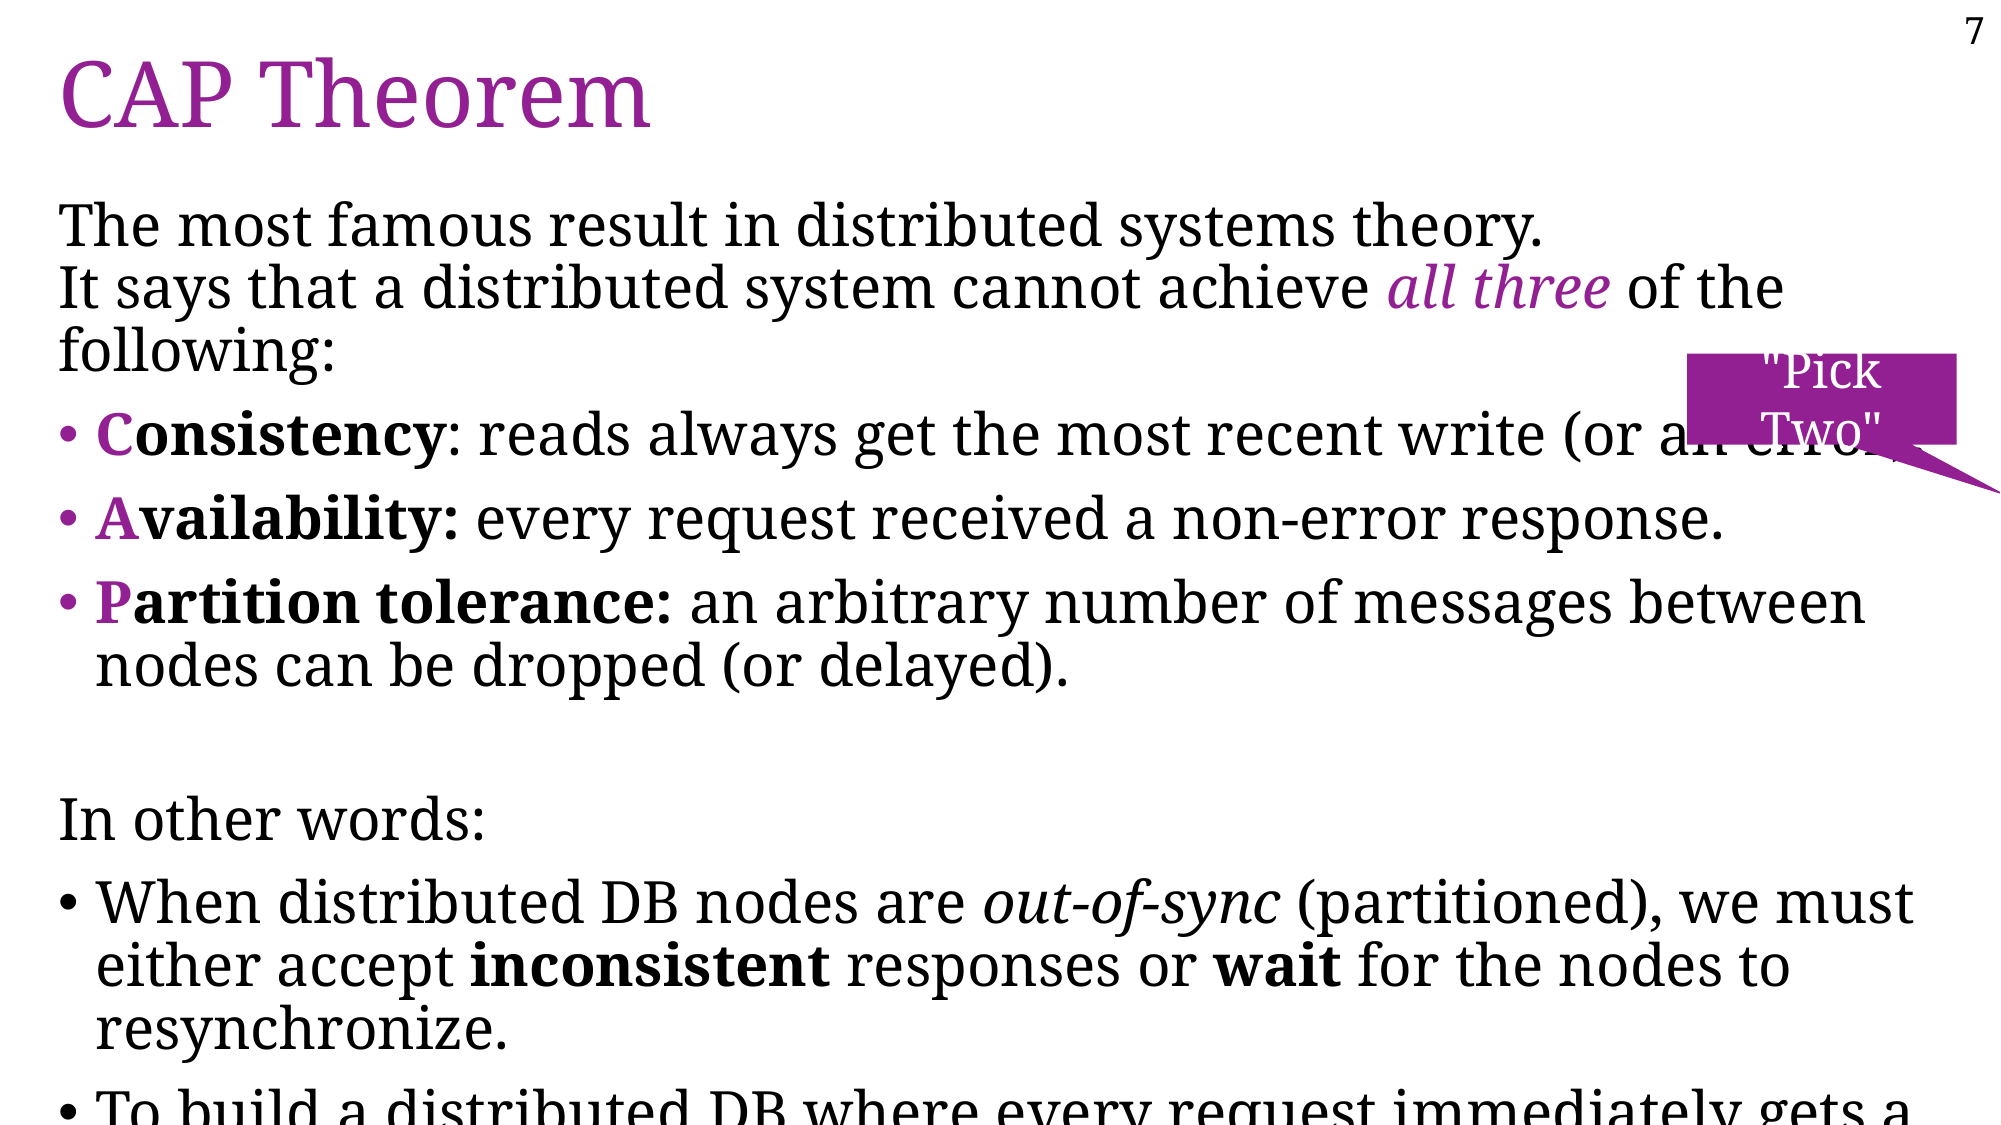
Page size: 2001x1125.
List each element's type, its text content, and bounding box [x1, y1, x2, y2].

title CAP Theorem [43, 25, 1953, 171]
text_box "Pick Two" [1686, 352, 2000, 495]
list The most famous result in distributed systems theory. It says that a distributed system cannot achieve all three of the following: Consistency: reads always get the most recent write (or an error). Availability: every request received a non-error response. Partition tolerance: an arbitrary number of messages between nodes can be dropped (or delayed). In other words: When distributed DB nodes are out-of-sync (partitioned), we must either accept inconsistent responses or wait for the nodes to resynchronize. To build a distributed DB where every request immediately gets a response that is globally correct, we need a network that is 100% reliable and has no delay. [43, 188, 1953, 1106]
